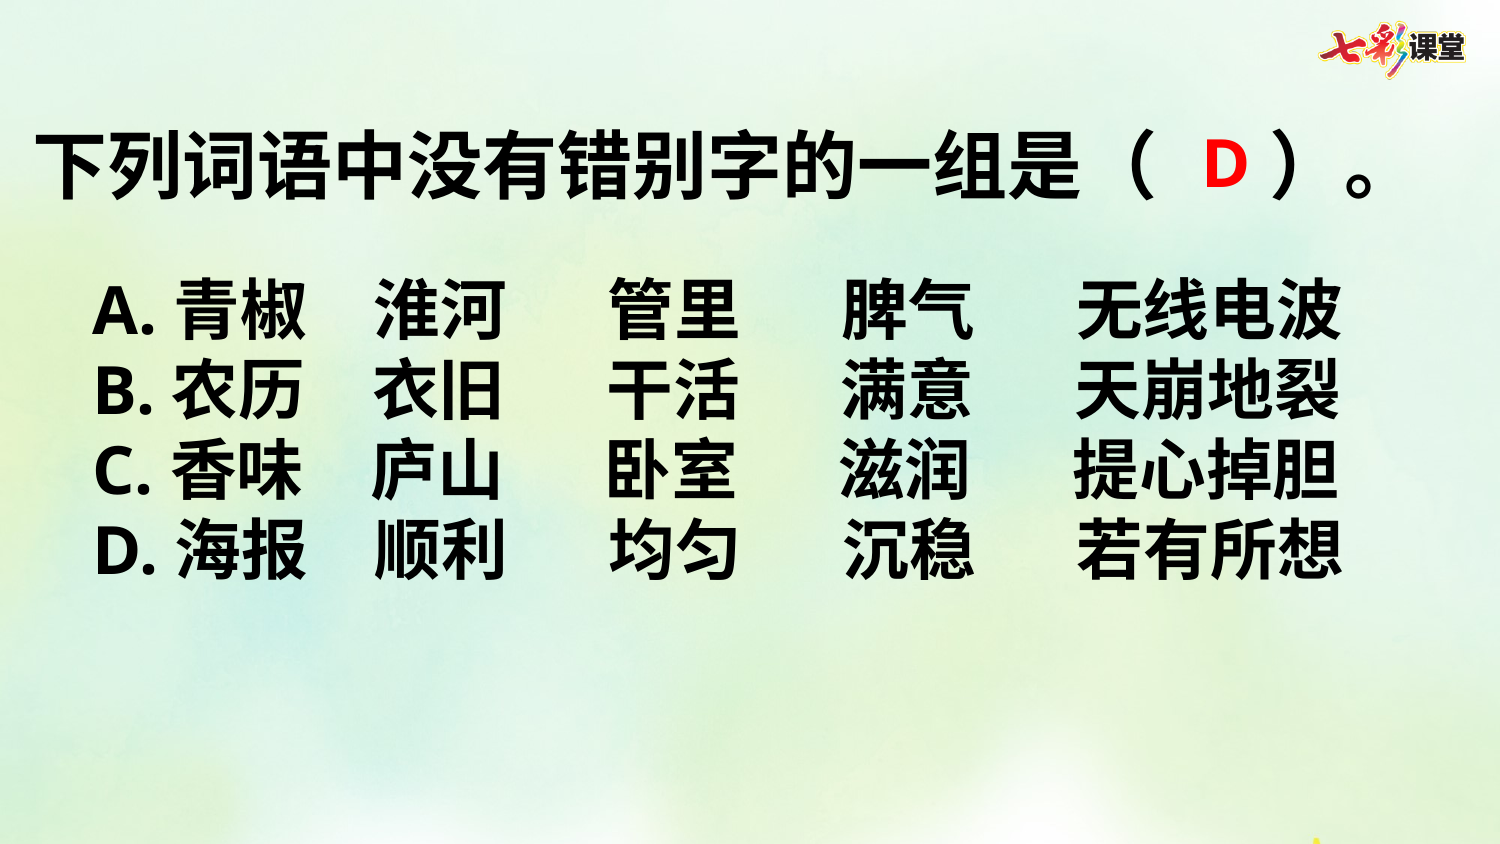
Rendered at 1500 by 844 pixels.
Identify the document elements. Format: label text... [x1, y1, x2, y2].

text_box D [1187, 113, 1261, 209]
picture [0, 0, 1500, 844]
text_box A.青椒 淮河 管里 脾气 无线电波 B.农历 衣旧 干活 满意 天崩地裂 C.香味 庐山 卧室 滋润 提心掉胆 D.海报 顺利 均匀 沉稳 若有所想 [77, 260, 1436, 596]
text_box 下列词语中没有错别字的一组是（ ）。 [17, 110, 1500, 216]
